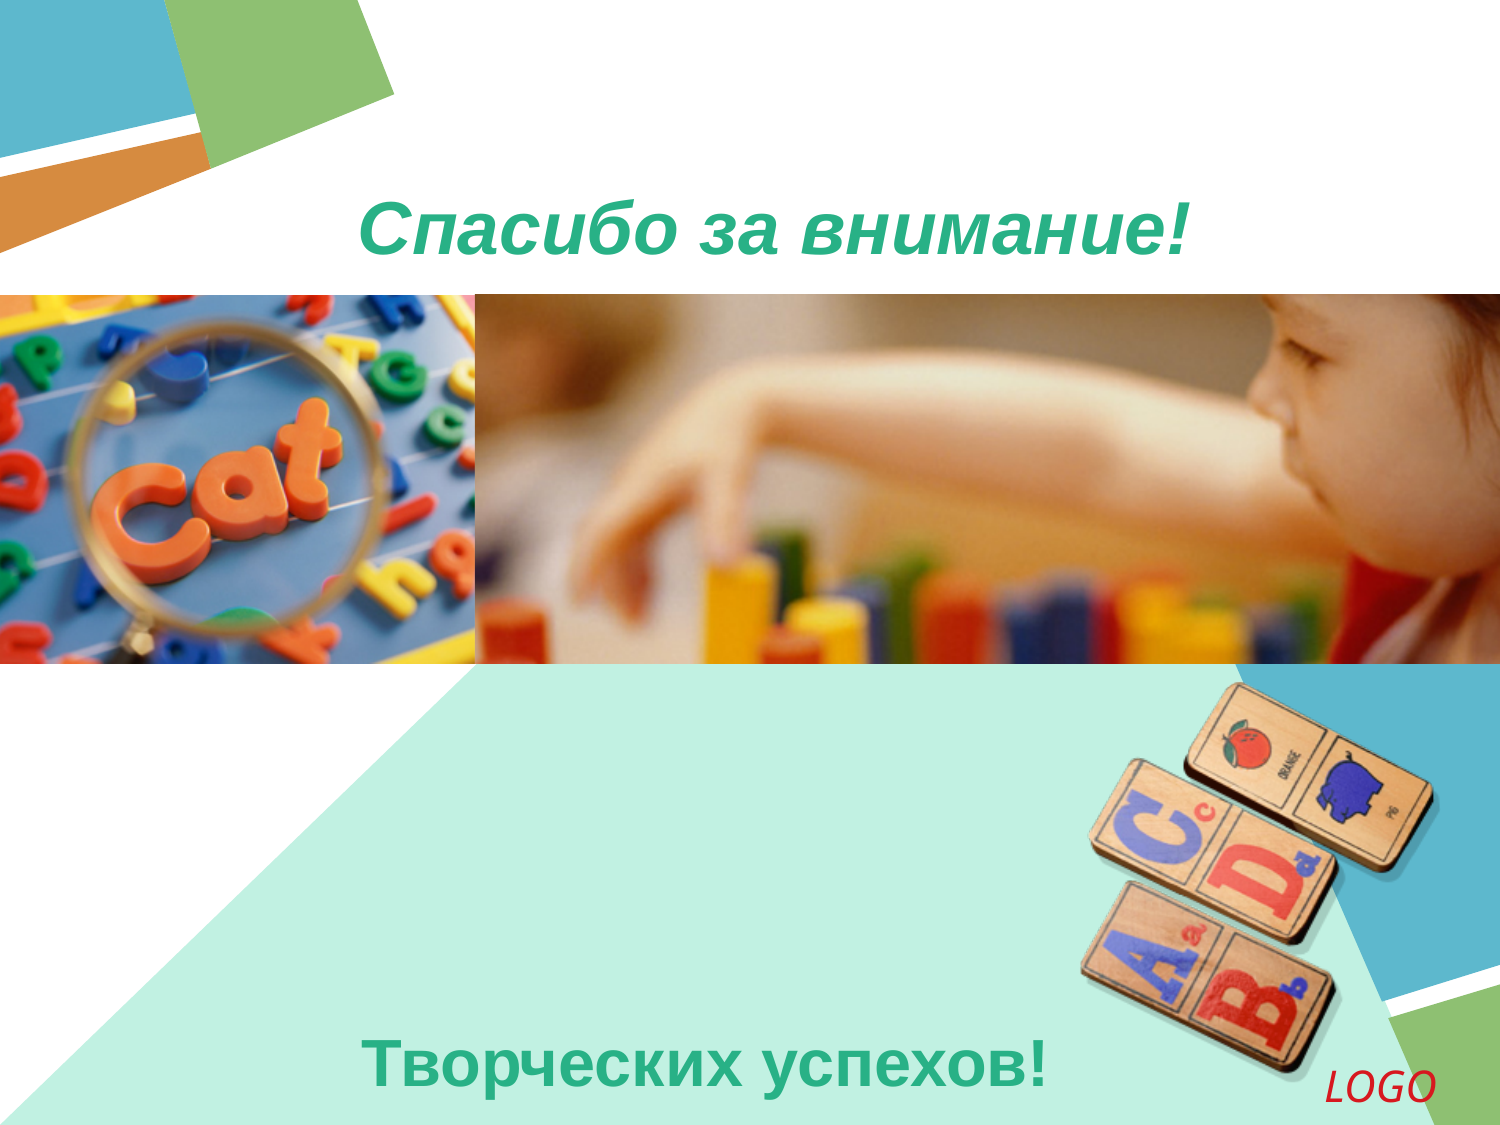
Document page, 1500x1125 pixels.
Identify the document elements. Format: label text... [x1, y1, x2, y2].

picture [0, 294, 1500, 664]
picture [1074, 679, 1443, 1086]
subtitle Творческих успехов! [324, 1012, 1088, 1075]
title Спасибо за внимание! [212, 174, 1338, 275]
